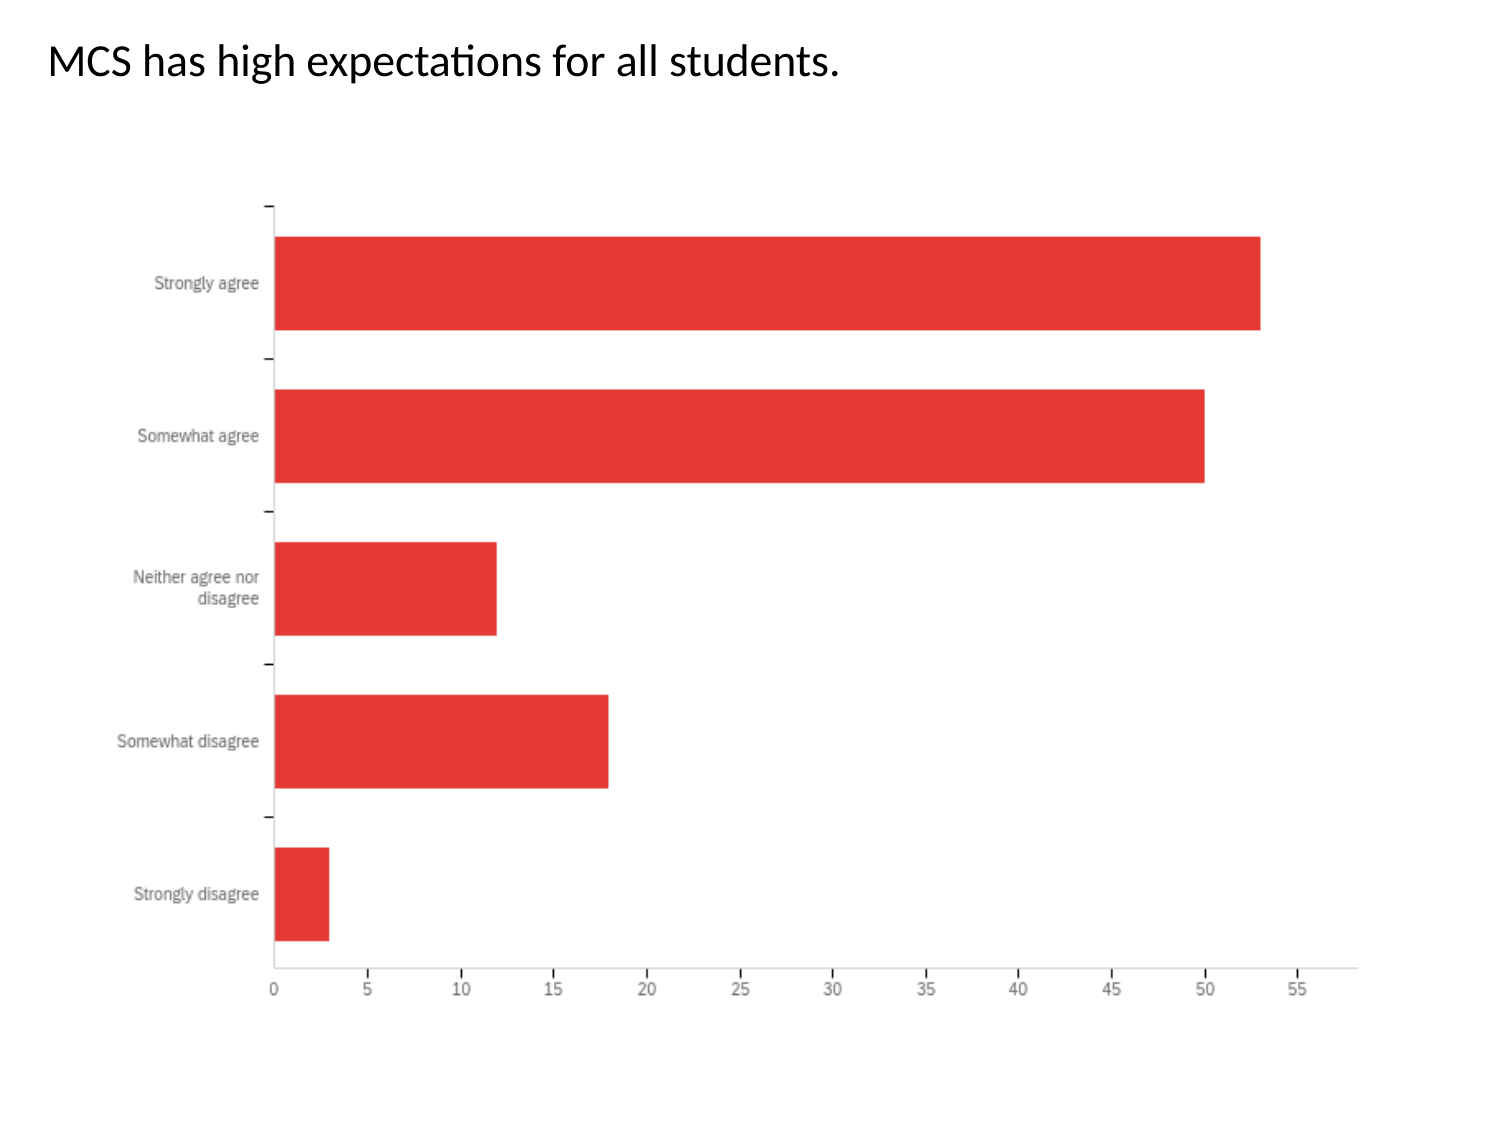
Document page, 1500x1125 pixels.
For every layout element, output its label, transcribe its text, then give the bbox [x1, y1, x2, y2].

picture [93, 196, 1407, 1018]
text_box MCS has high expectations for all students. [32, 22, 1383, 84]
